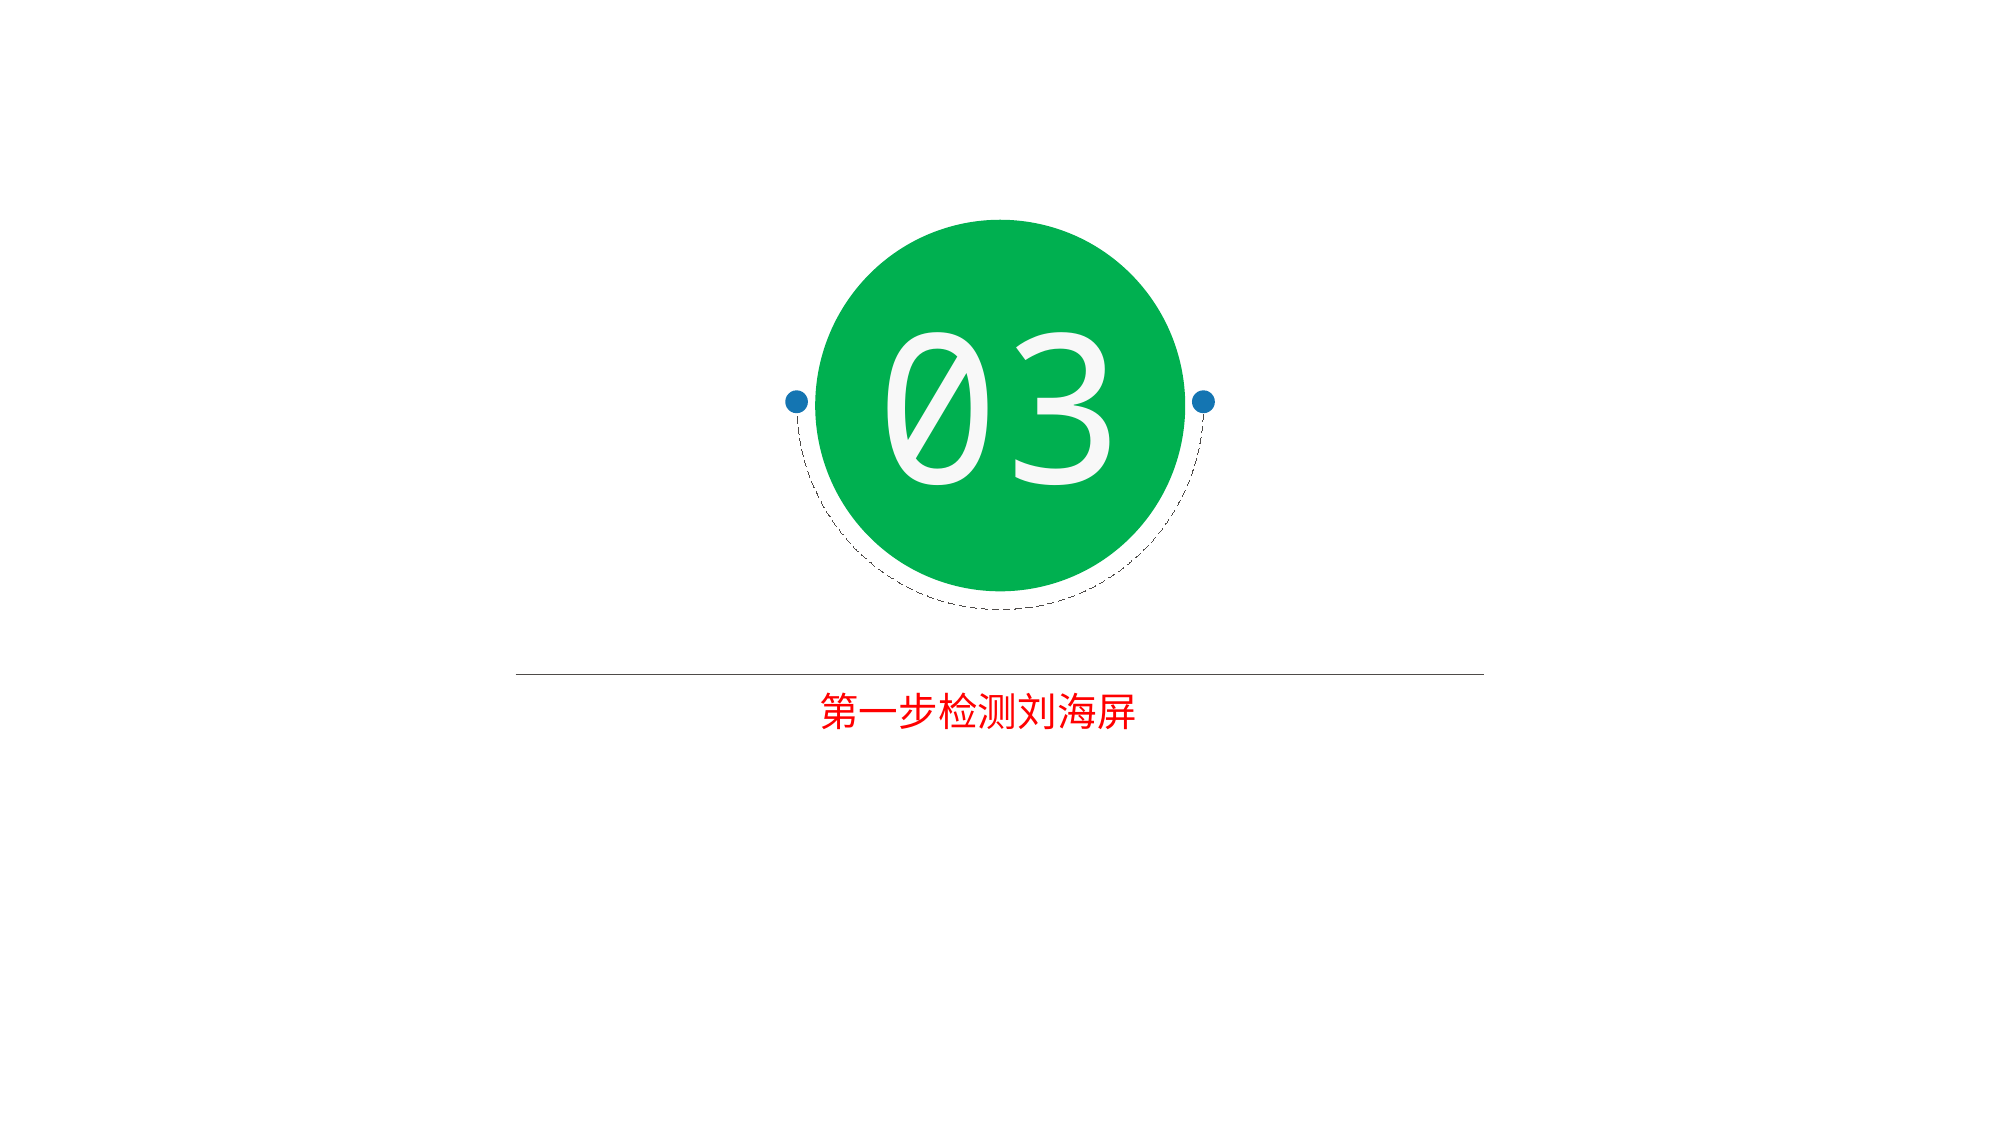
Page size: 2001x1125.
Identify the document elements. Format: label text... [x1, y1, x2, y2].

text_box 第一步检测刘海屏 [184, 679, 1772, 742]
text_box [797, 403, 1204, 610]
text_box [815, 284, 860, 405]
text_box [1191, 390, 1215, 414]
text_box [1140, 283, 1186, 404]
text_box [785, 390, 808, 414]
text_box [876, 219, 1124, 267]
text_box 03 [860, 267, 1140, 533]
